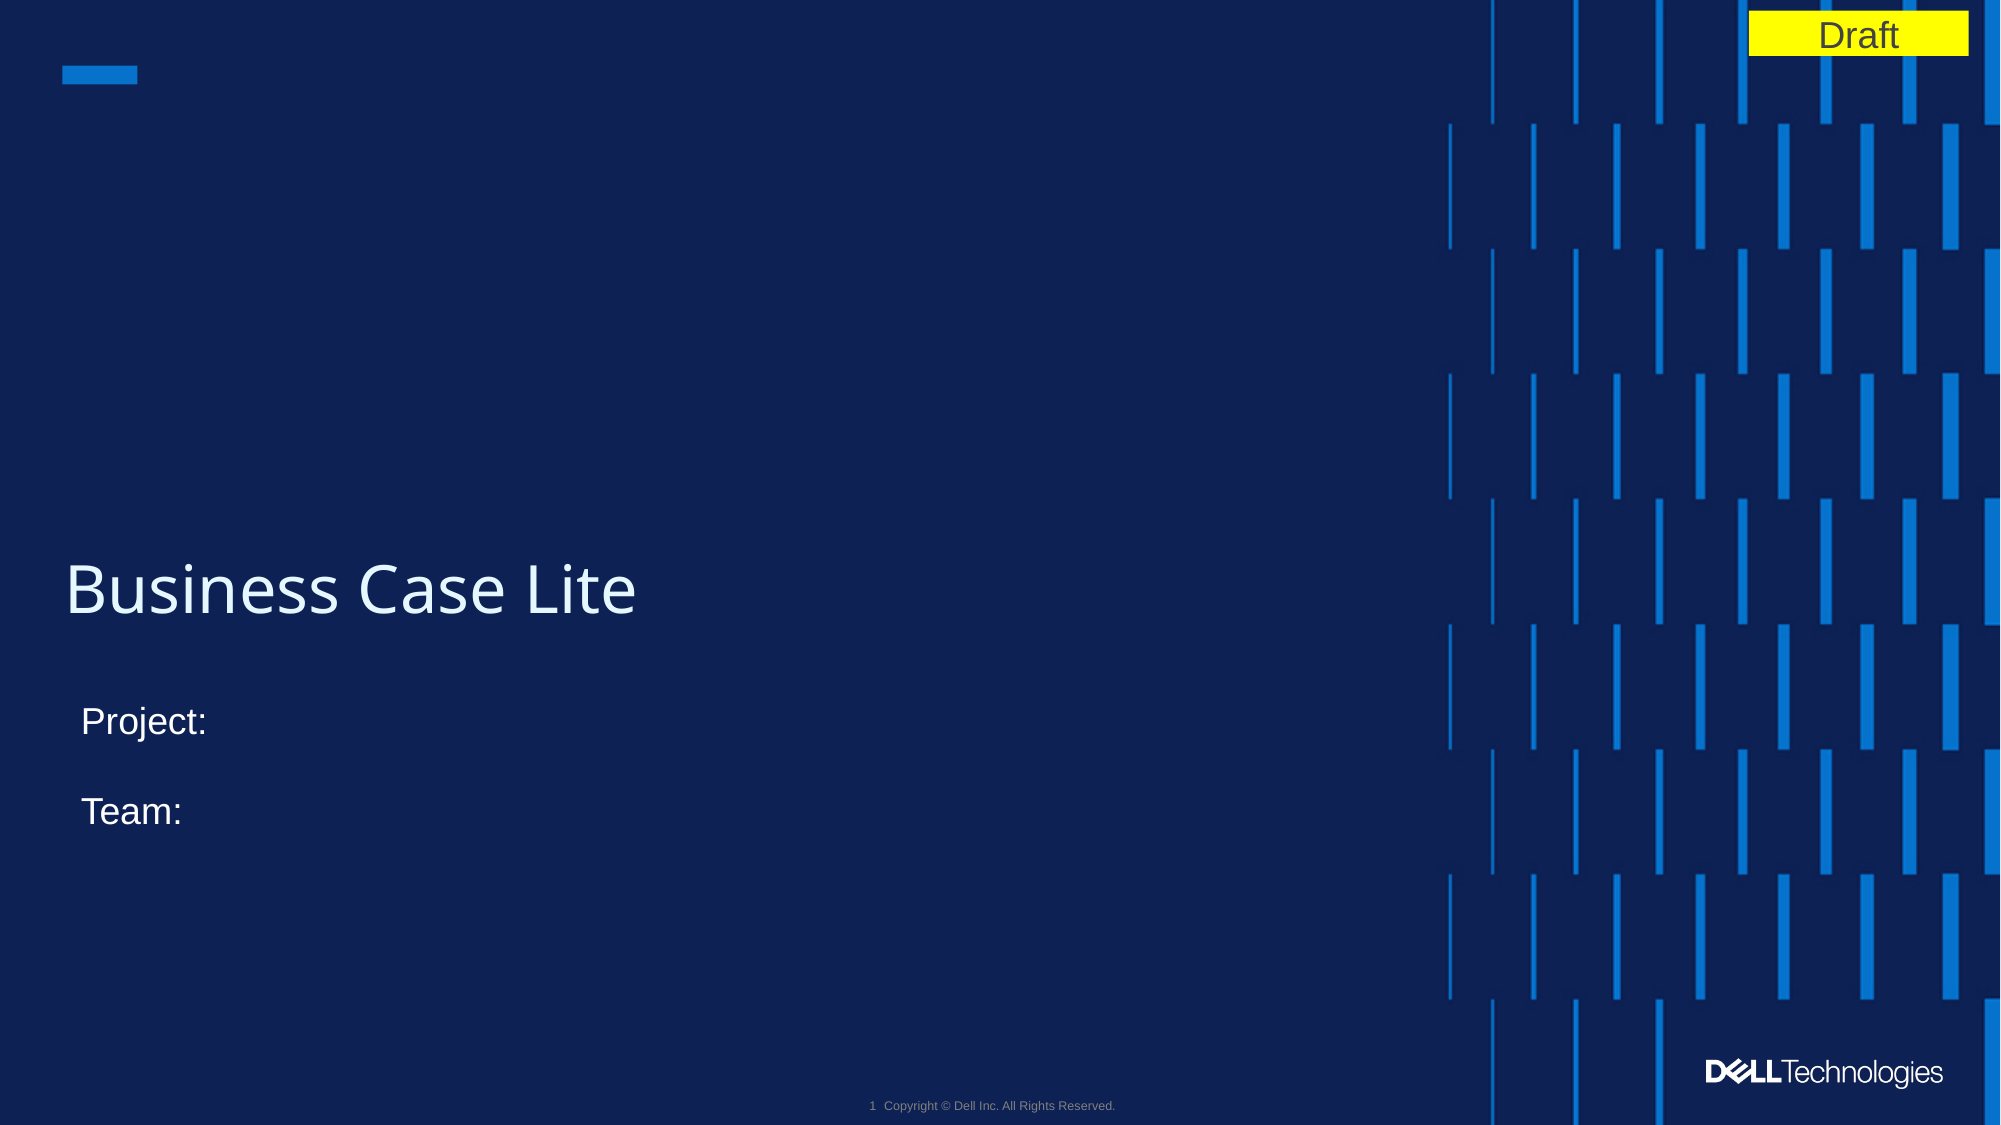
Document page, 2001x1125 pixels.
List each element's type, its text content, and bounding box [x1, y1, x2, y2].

text_box Draft [1748, 10, 1969, 56]
picture [0, 0, 2001, 1125]
title Business Case Lite [64, 555, 1382, 629]
text_box Project: Team: [80, 697, 1232, 833]
